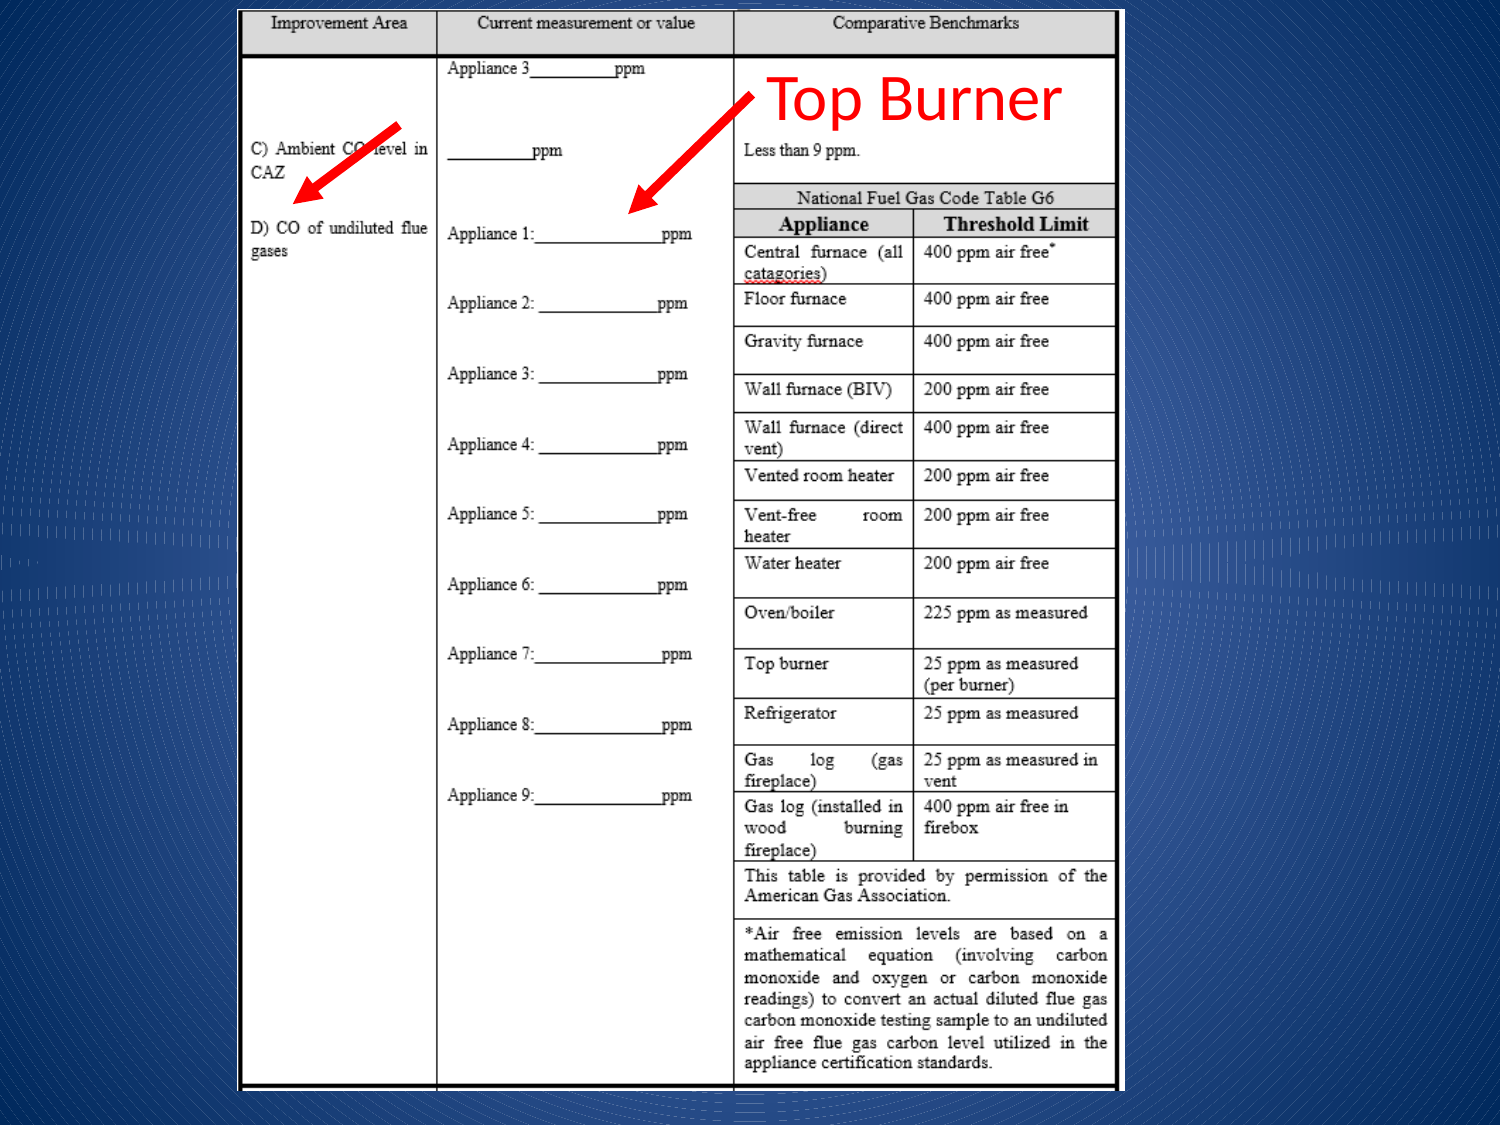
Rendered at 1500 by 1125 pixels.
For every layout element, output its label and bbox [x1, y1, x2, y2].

text_box [627, 94, 751, 215]
text_box [292, 124, 400, 205]
list [237, 9, 1126, 1091]
